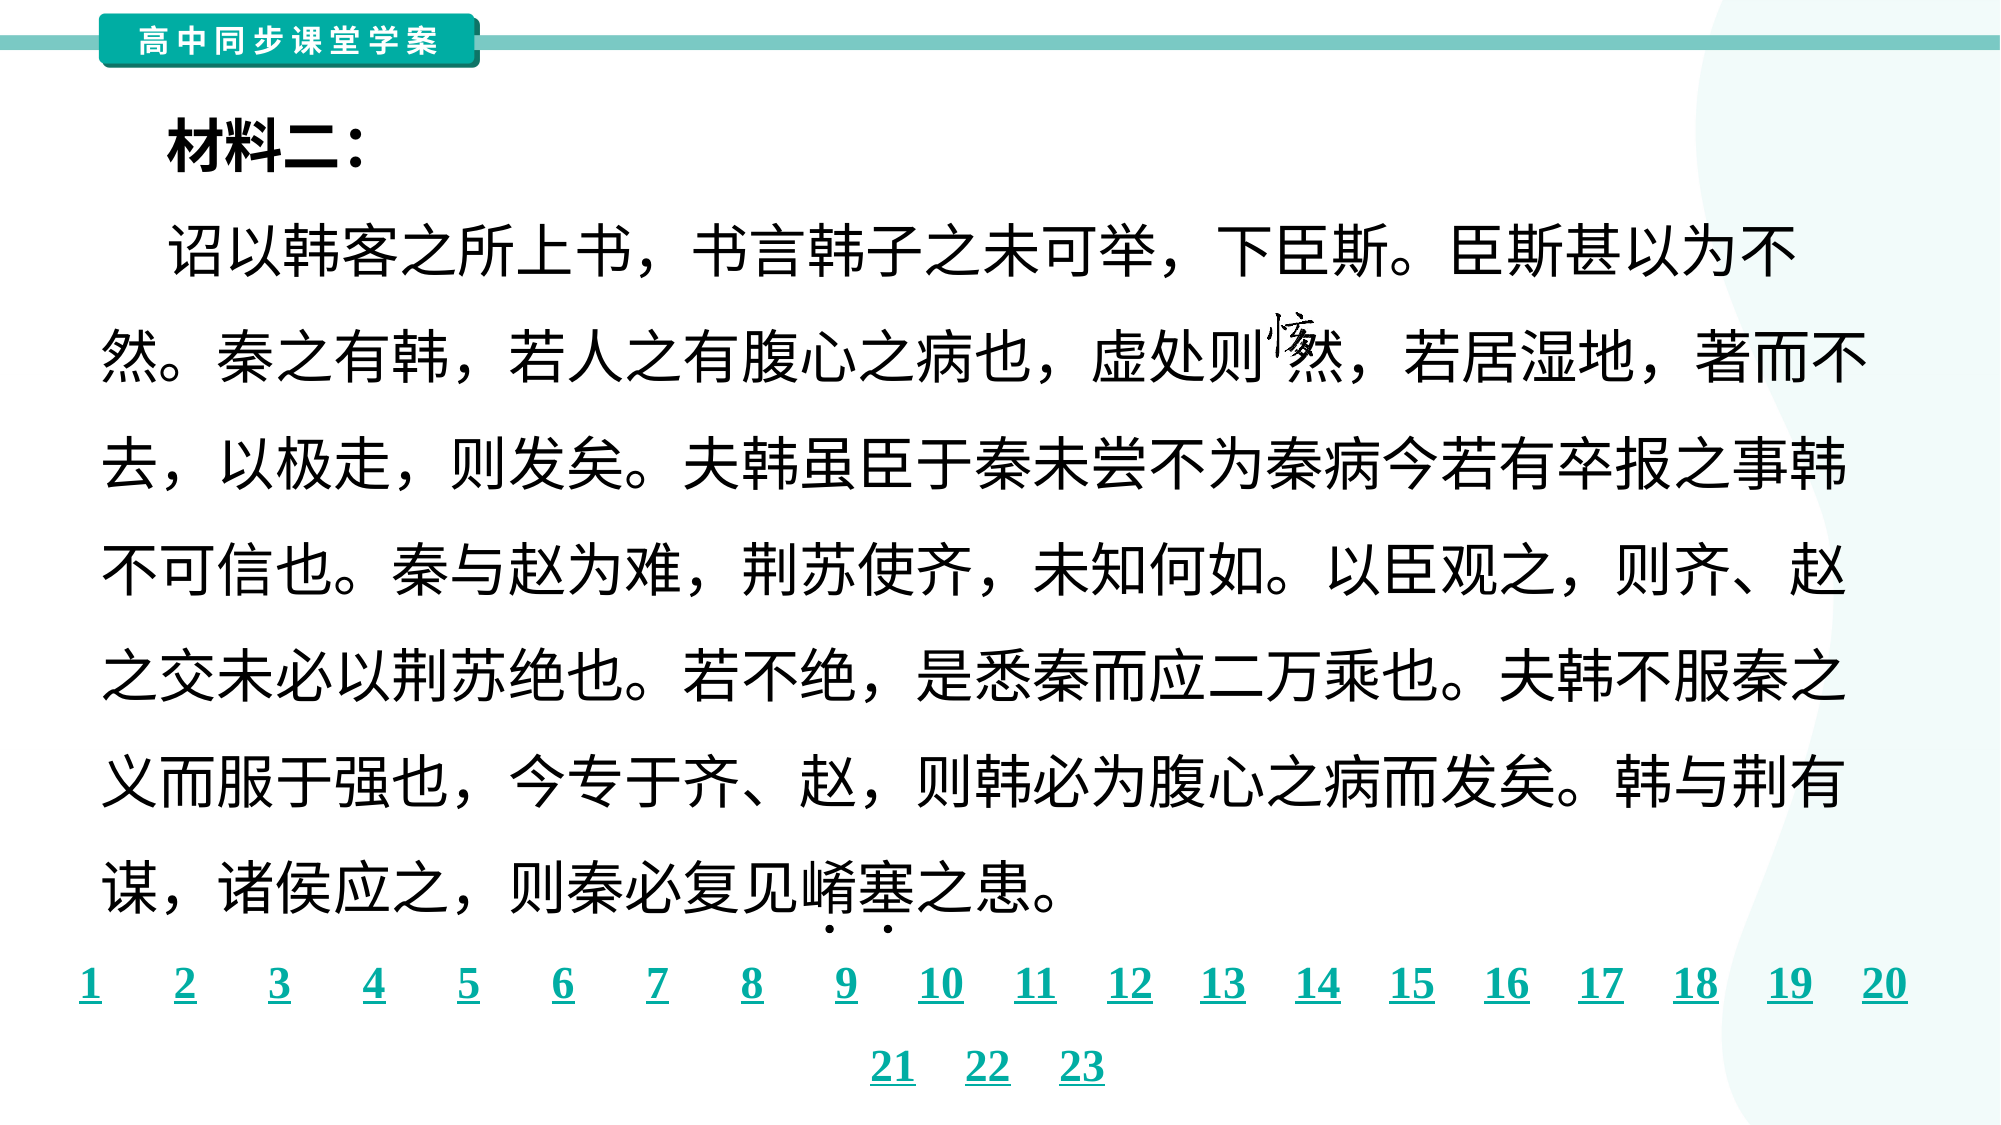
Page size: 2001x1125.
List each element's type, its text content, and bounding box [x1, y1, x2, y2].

text_box [883, 924, 893, 934]
text_box [825, 924, 834, 934]
text_box 材料二： [100, 76, 1899, 177]
text_box 诏以韩客之所上书，书言韩子之未可举，下臣斯。臣斯甚以为不 然。秦之有韩，若人之有腹心之病也，虚处则 然，若居湿地，著而不 去，以极走，则发矣。夫韩虽臣于秦未尝不为秦病今若有卒报之事韩 不可信也。秦与赵为难，荆苏使齐，未知何如。以臣观之，则齐、赵 之交未必以荆苏绝也。若不绝，是悉秦而应二万乘也。夫韩不服秦之 义而服于强也，今专于齐、赵，则韩必为腹心之病而发矣。韩与荆有 谋，诸侯应之，则秦必复见崤塞之患。 [100, 177, 1899, 922]
picture [0, 0, 2000, 1125]
